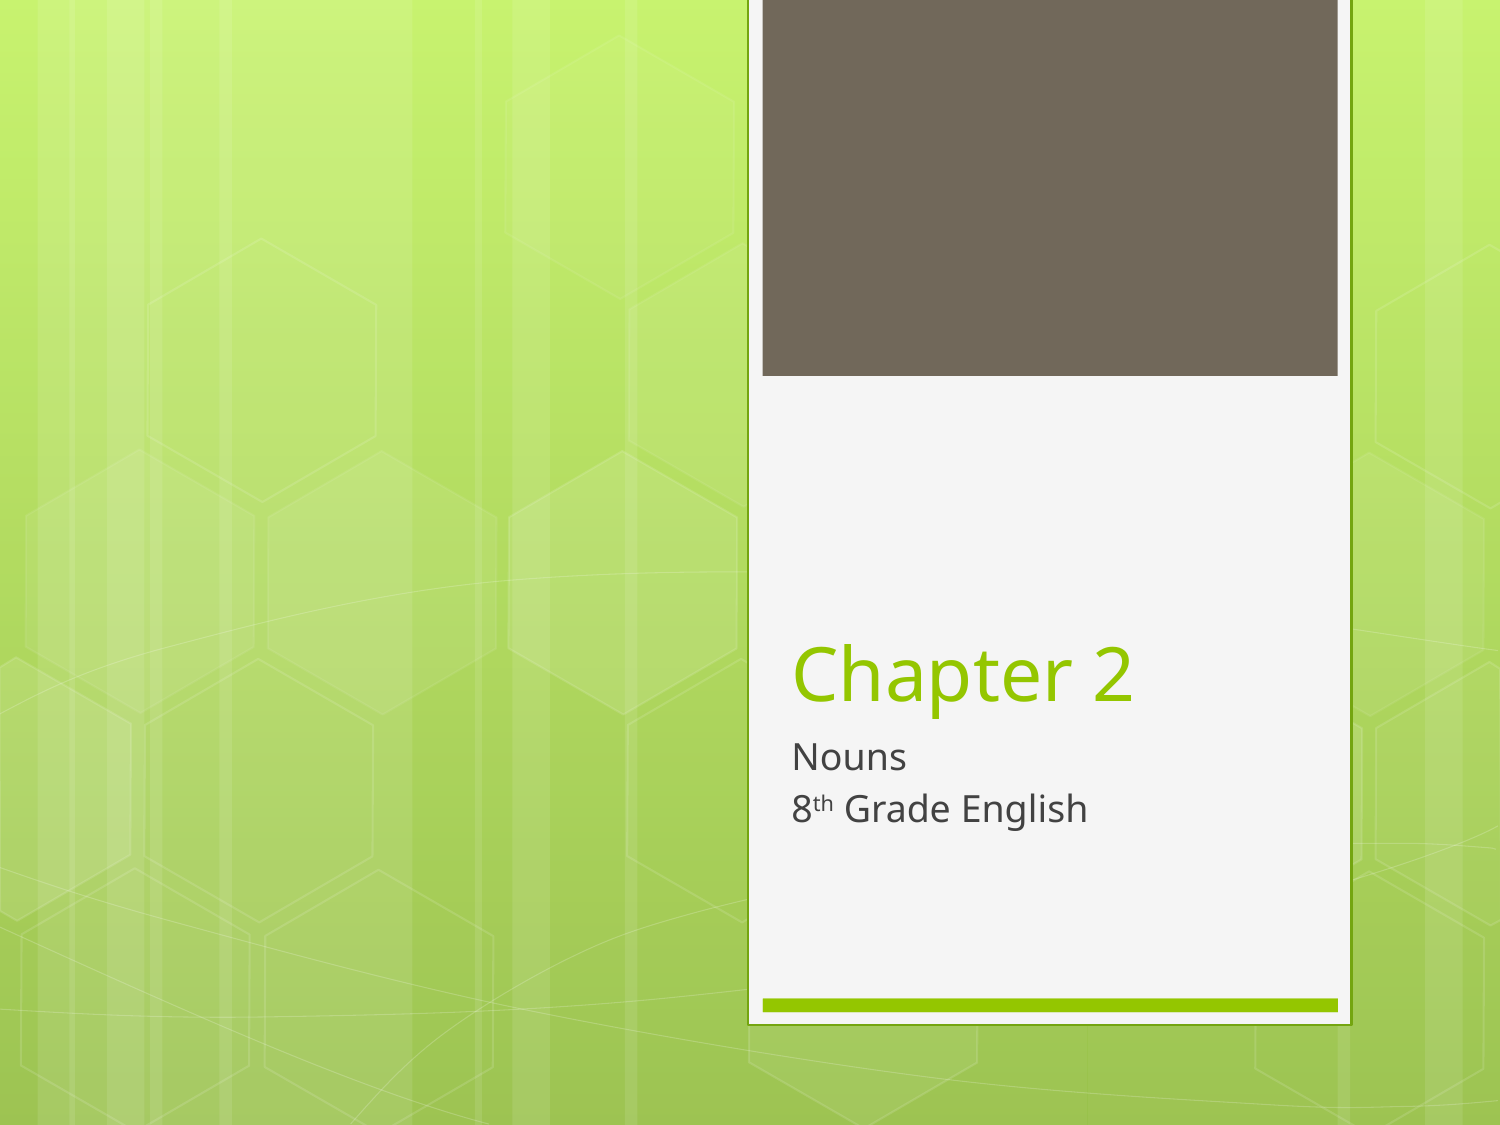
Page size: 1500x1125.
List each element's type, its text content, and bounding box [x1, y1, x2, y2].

title Chapter 2 [776, 444, 1320, 724]
subtitle Nouns 8th Grade English [776, 725, 1320, 933]
